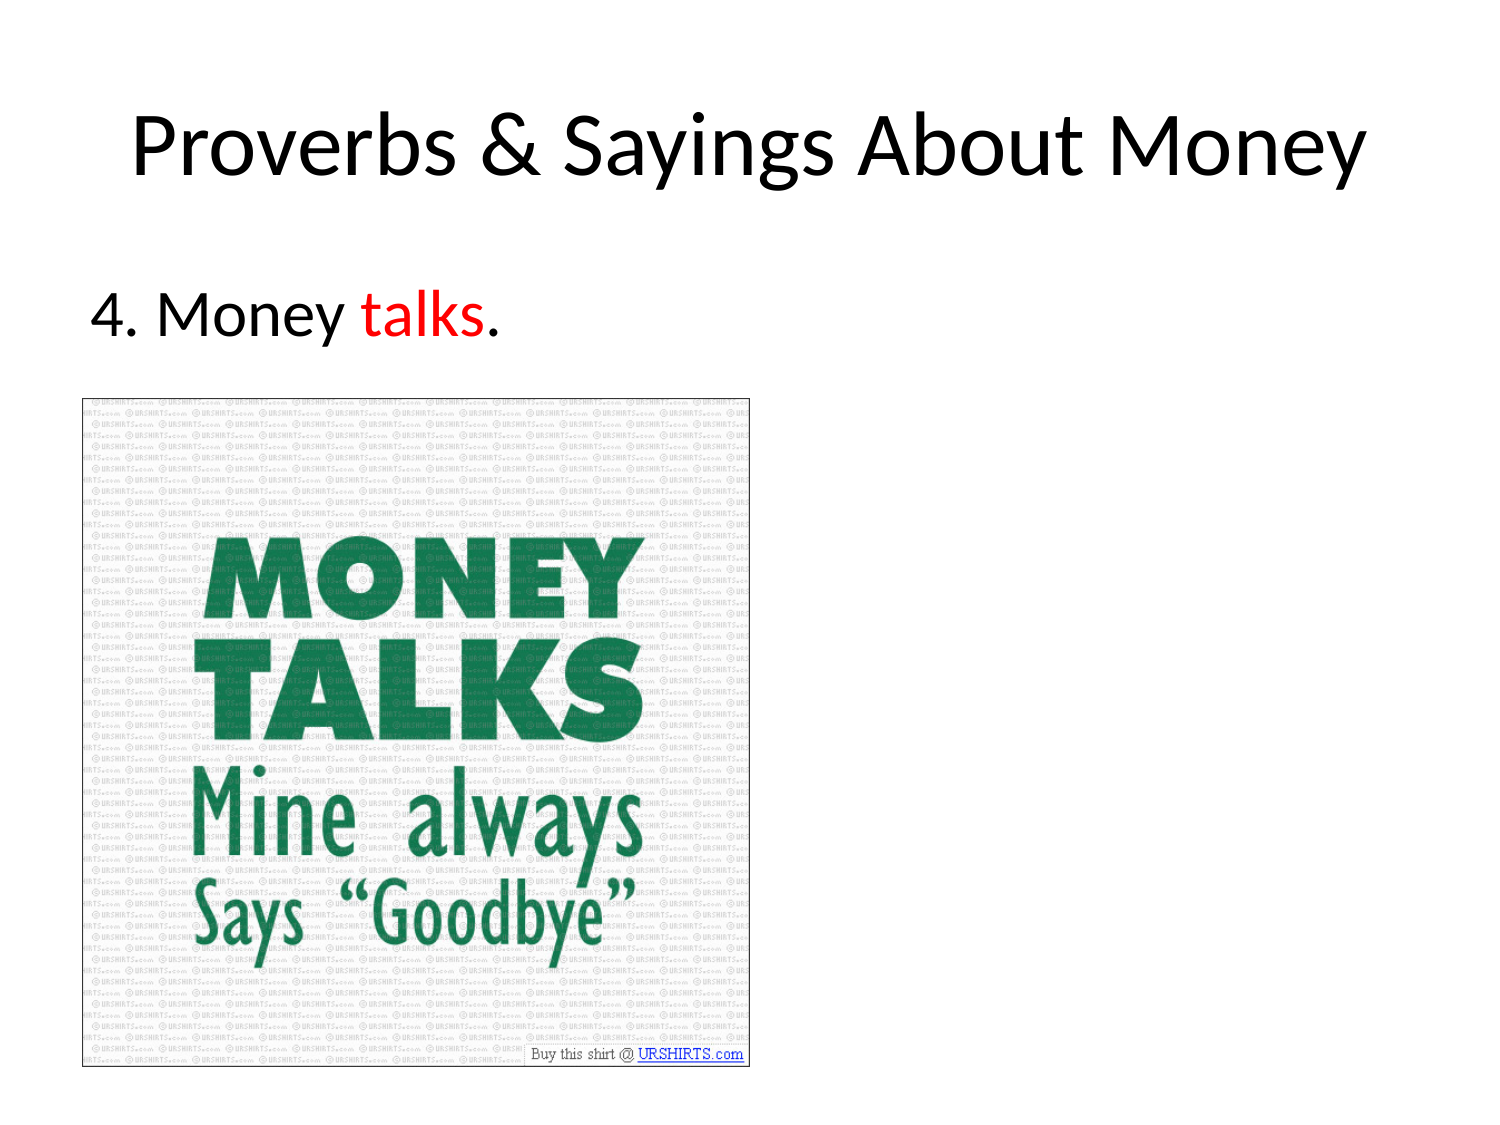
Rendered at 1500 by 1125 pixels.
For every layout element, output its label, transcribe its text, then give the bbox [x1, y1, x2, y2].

title Proverbs & Sayings About Money [75, 45, 1425, 233]
picture [81, 398, 751, 1067]
list 4. Money talks. [75, 262, 1425, 1005]
